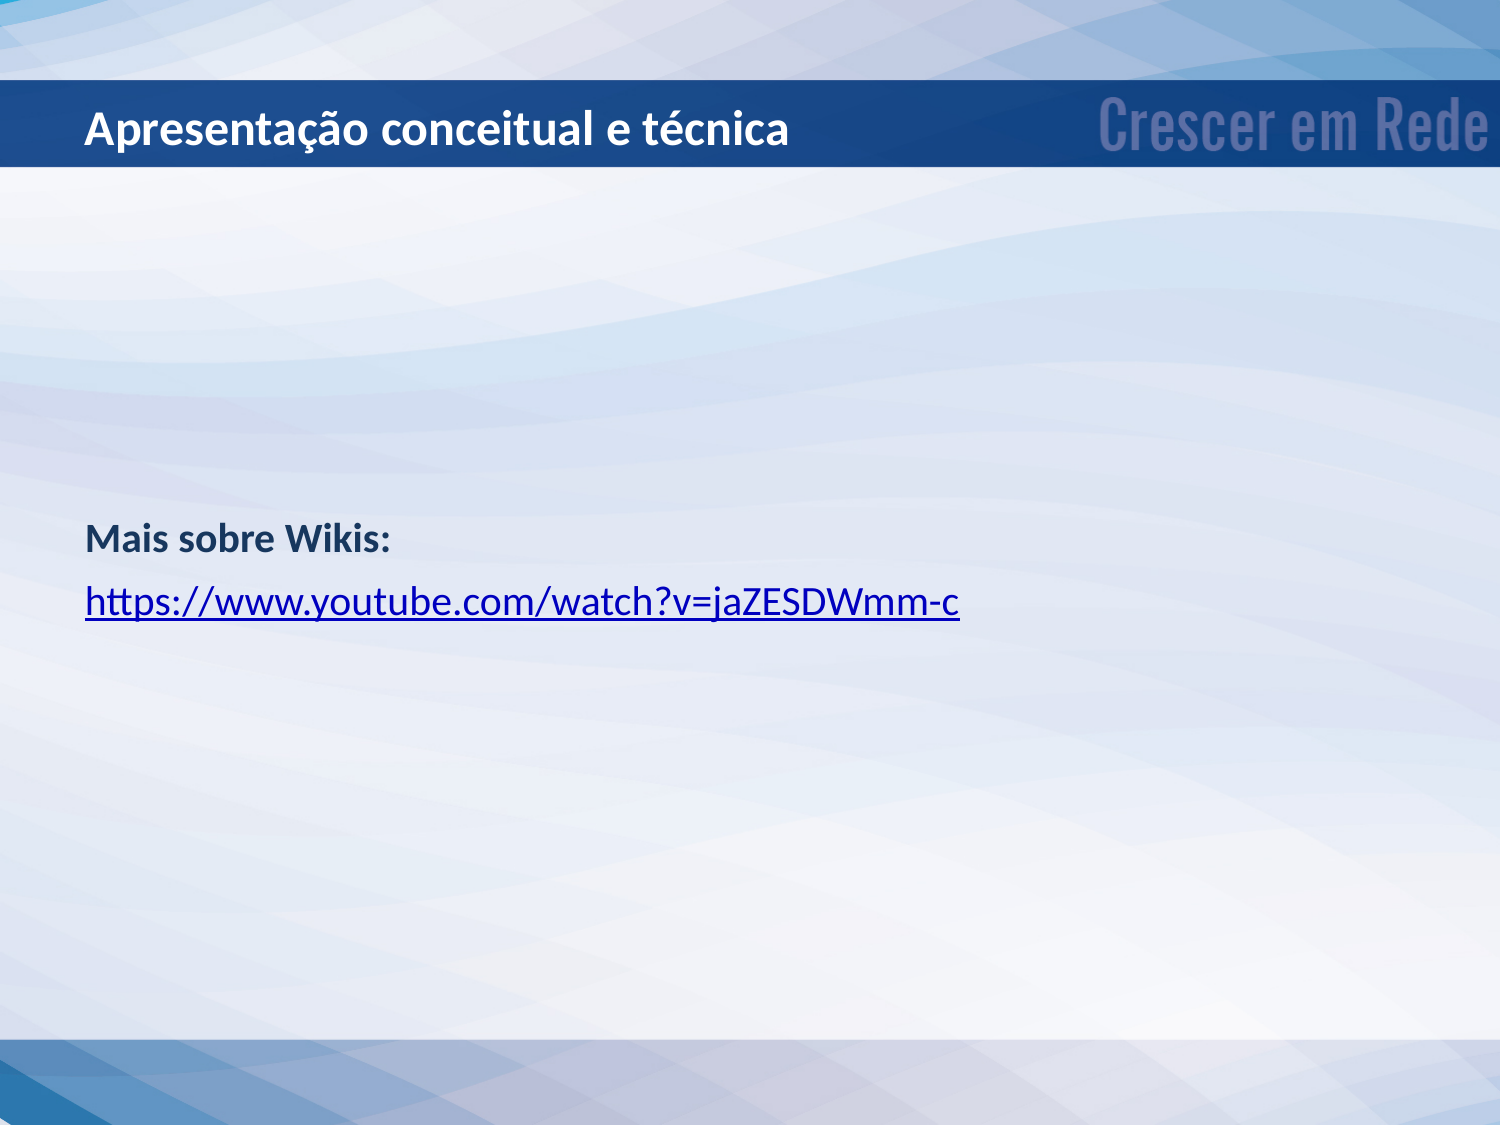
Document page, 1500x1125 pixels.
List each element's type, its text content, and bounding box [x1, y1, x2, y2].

picture [0, 0, 1500, 1125]
text_box Mais sobre Wikis: https://www.youtube.com/watch?v=jaZESDWmm-c [70, 503, 1442, 782]
text_box Apresentação conceitual e técnica [70, 88, 1430, 163]
